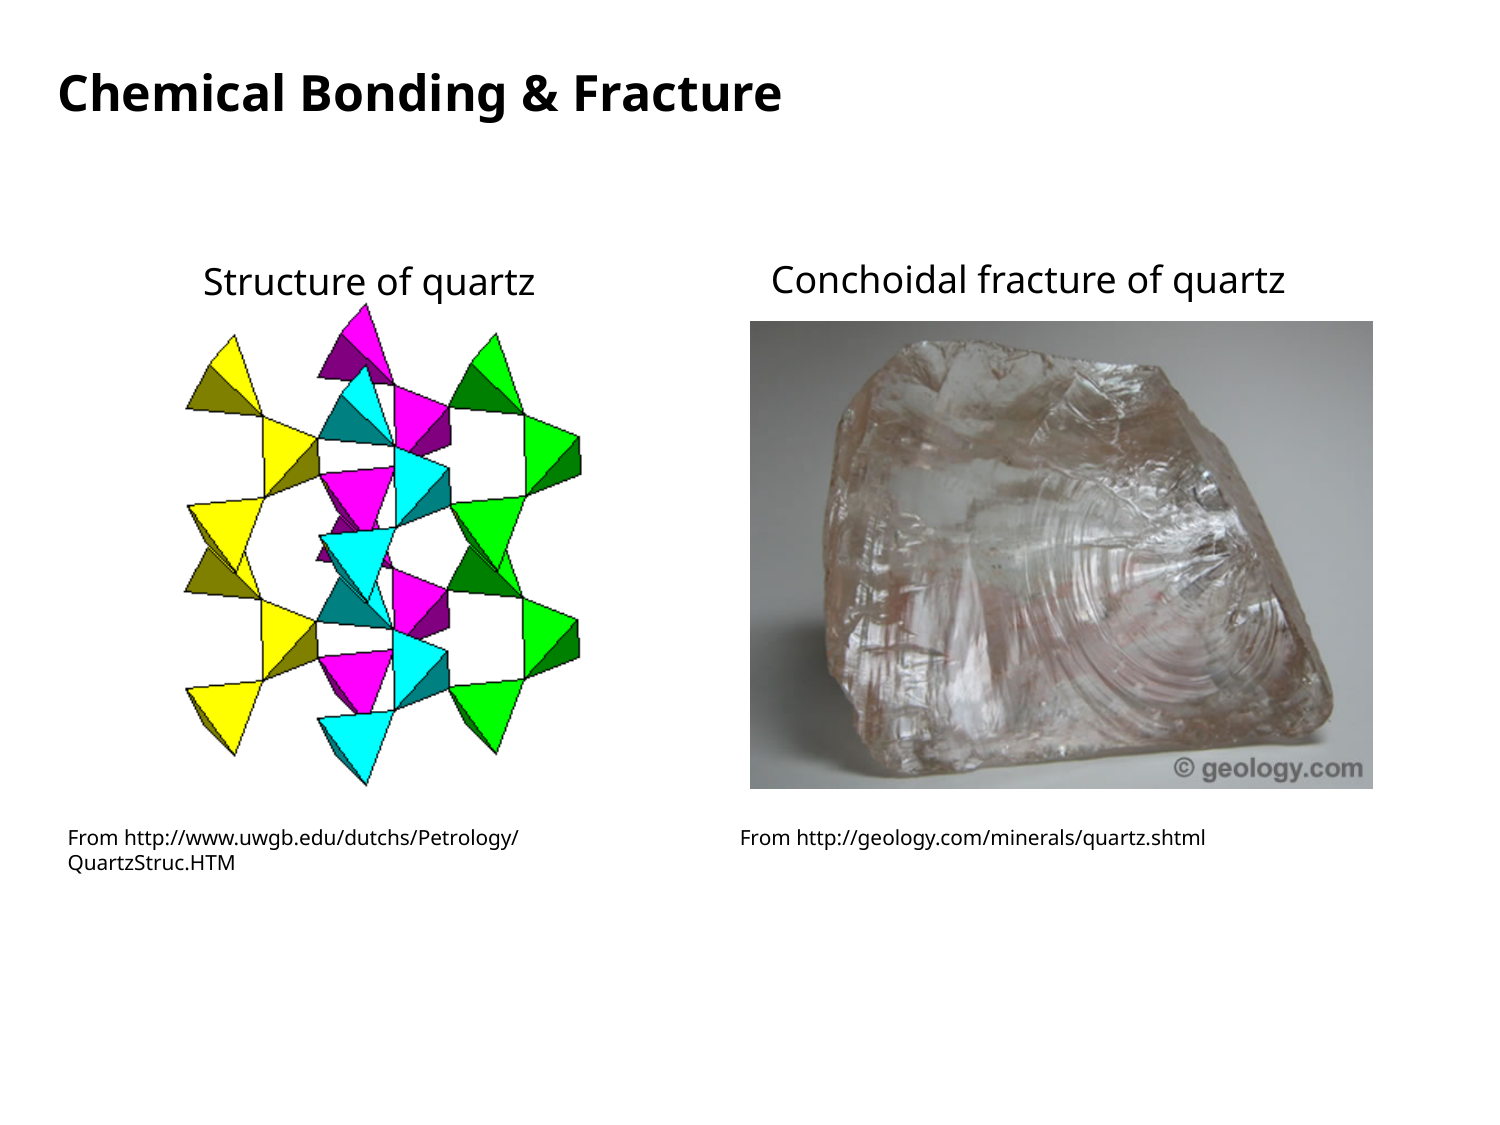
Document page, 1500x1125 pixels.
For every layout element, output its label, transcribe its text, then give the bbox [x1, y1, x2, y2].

text_box From http://geology.com/minerals/quartz.shtml [725, 817, 1221, 858]
text_box [12, 0, 418, 159]
text_box Chemical Bonding & Fracture [418, 54, 799, 130]
picture [159, 297, 610, 808]
text_box Conchoidal fracture of quartz [756, 248, 1302, 309]
text_box Structure of quartz [188, 250, 551, 295]
picture [749, 321, 1373, 789]
text_box From http://www.uwgb.edu/dutchs/Petrology/QuartzStruc.HTM [53, 817, 665, 883]
